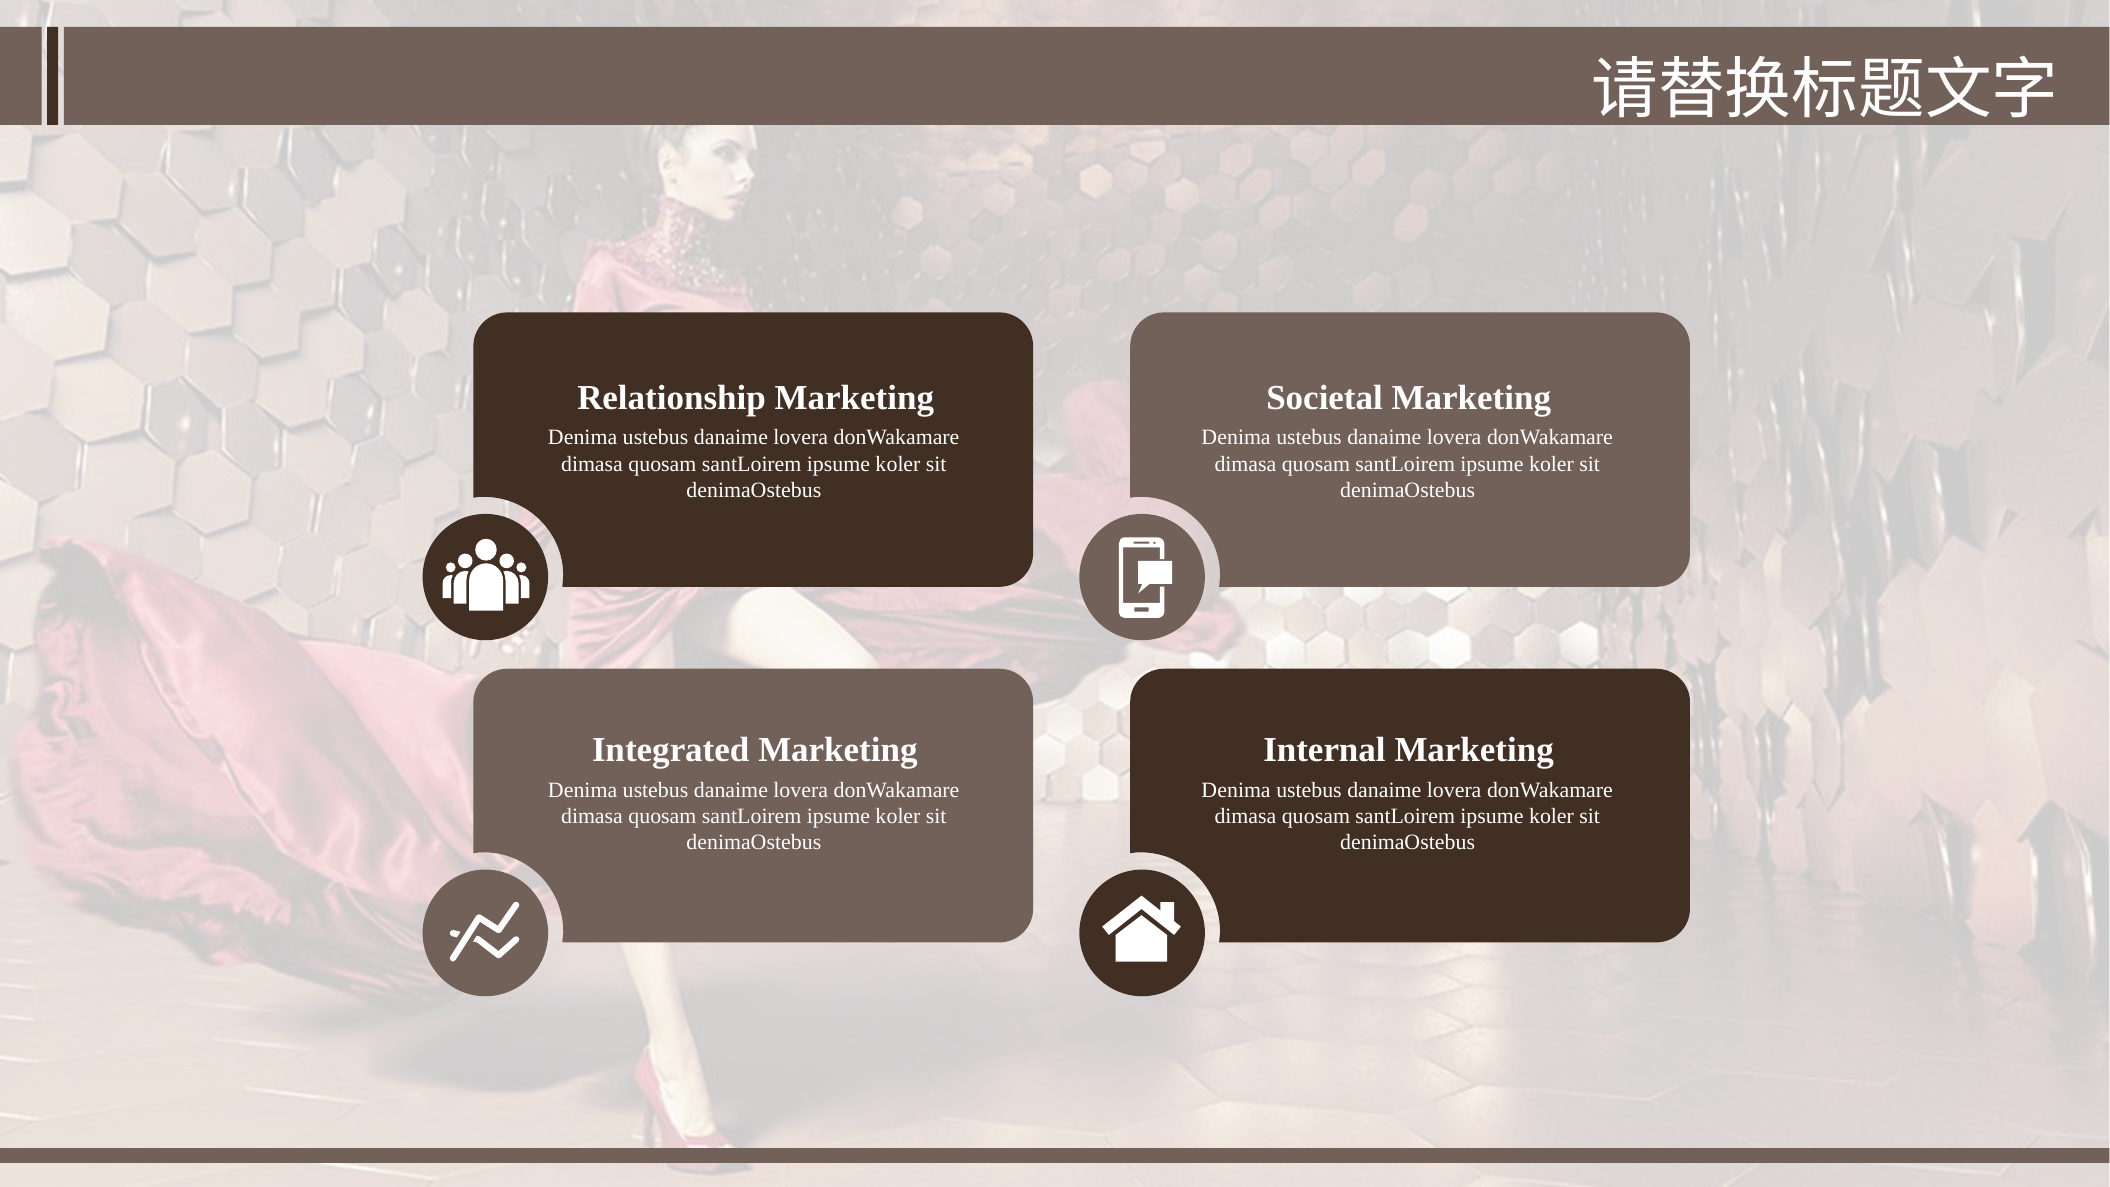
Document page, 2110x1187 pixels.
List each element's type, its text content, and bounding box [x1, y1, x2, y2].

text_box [422, 513, 549, 641]
text_box [0, 26, 43, 126]
text_box [46, 26, 59, 126]
text_box 请替换标题文字 [1576, 37, 2074, 133]
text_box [1079, 513, 1205, 641]
text_box [1130, 312, 1690, 587]
text_box [63, 26, 2110, 126]
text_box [1079, 869, 1205, 997]
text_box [422, 869, 549, 997]
text_box [1130, 668, 1690, 943]
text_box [513, 359, 995, 511]
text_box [1167, 359, 1648, 511]
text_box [513, 711, 995, 863]
text_box [0, 1147, 2110, 1164]
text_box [1167, 711, 1648, 863]
text_box [473, 668, 1034, 943]
text_box [473, 312, 1034, 587]
